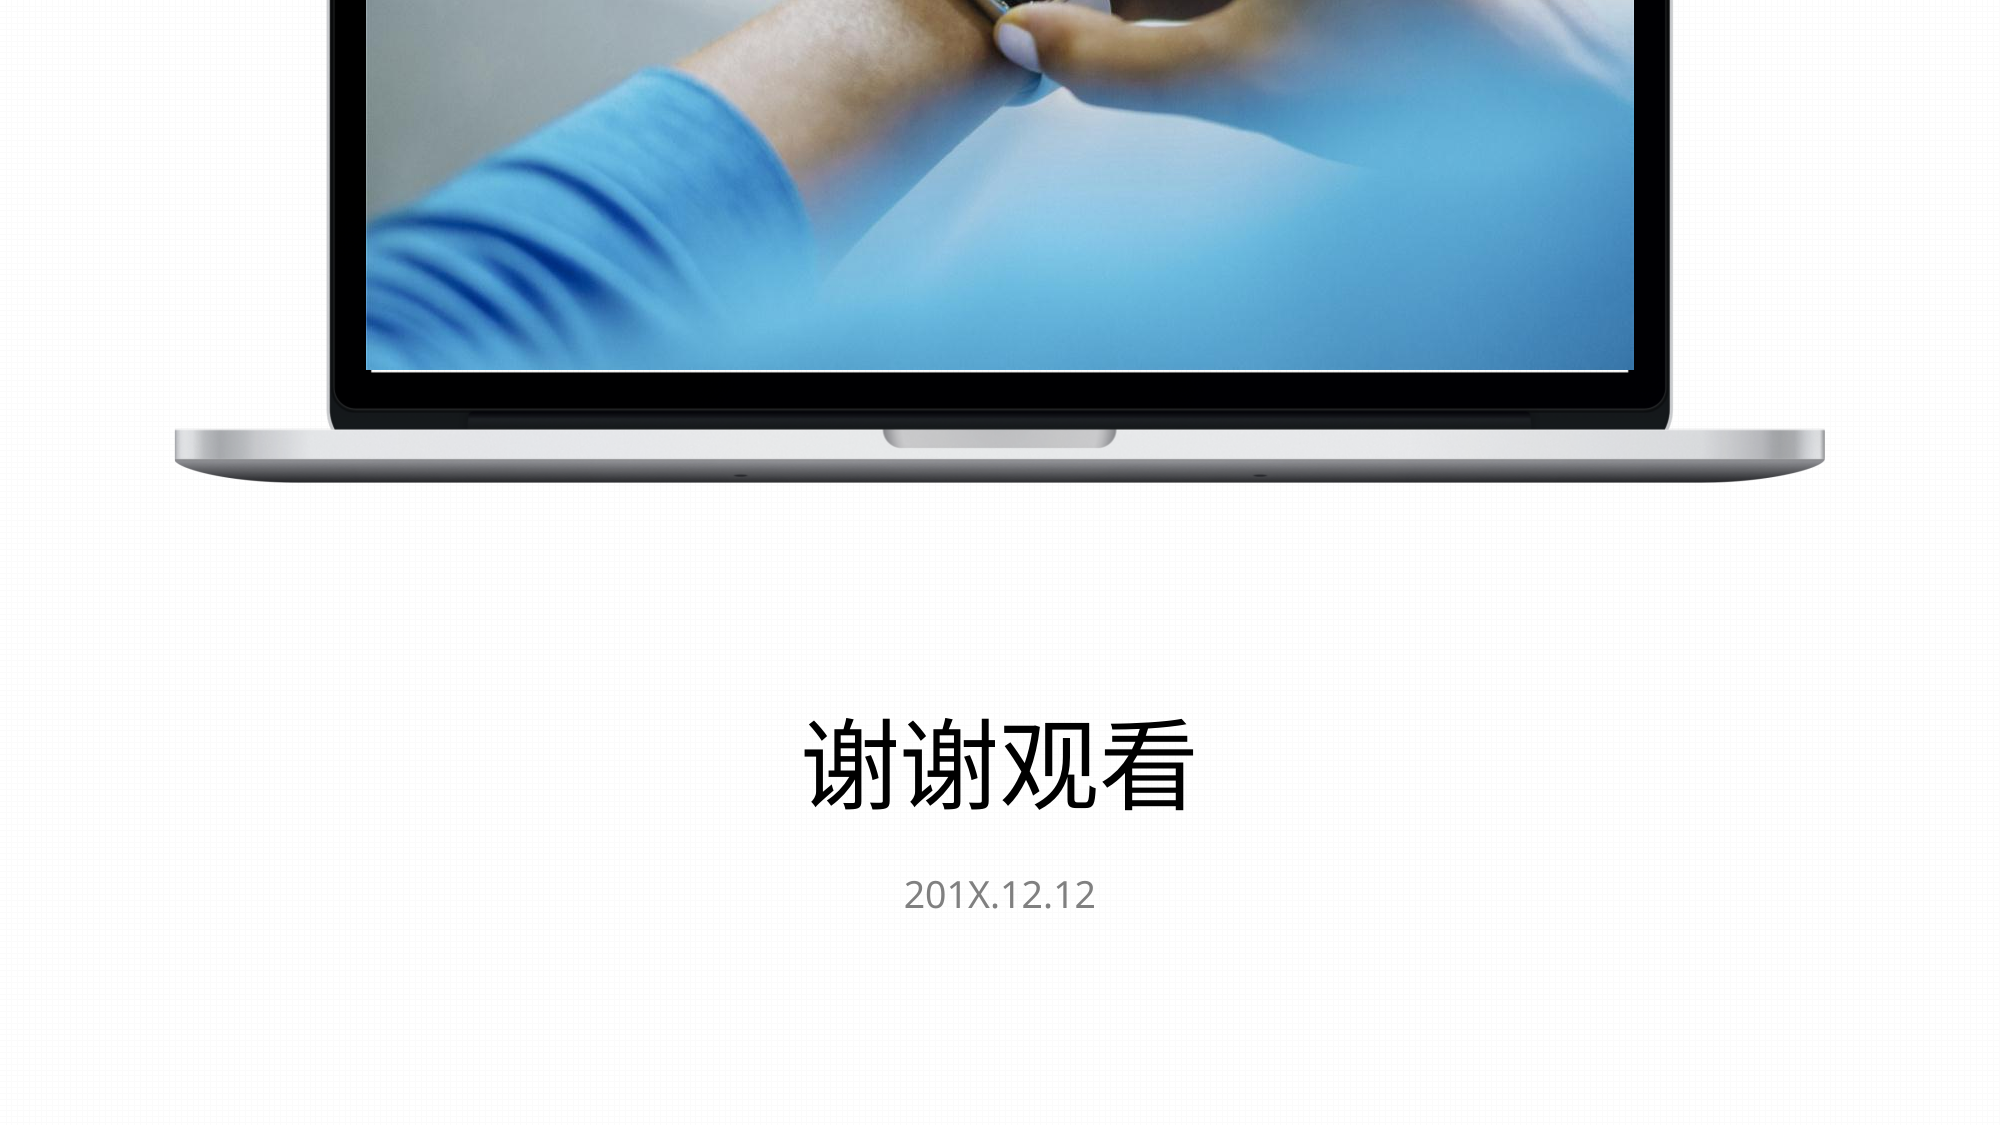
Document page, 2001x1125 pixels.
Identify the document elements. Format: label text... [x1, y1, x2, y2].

title 谢谢观看 [293, 709, 1707, 791]
text_box 201X.12.12 [293, 868, 1707, 950]
picture [174, 0, 1825, 498]
